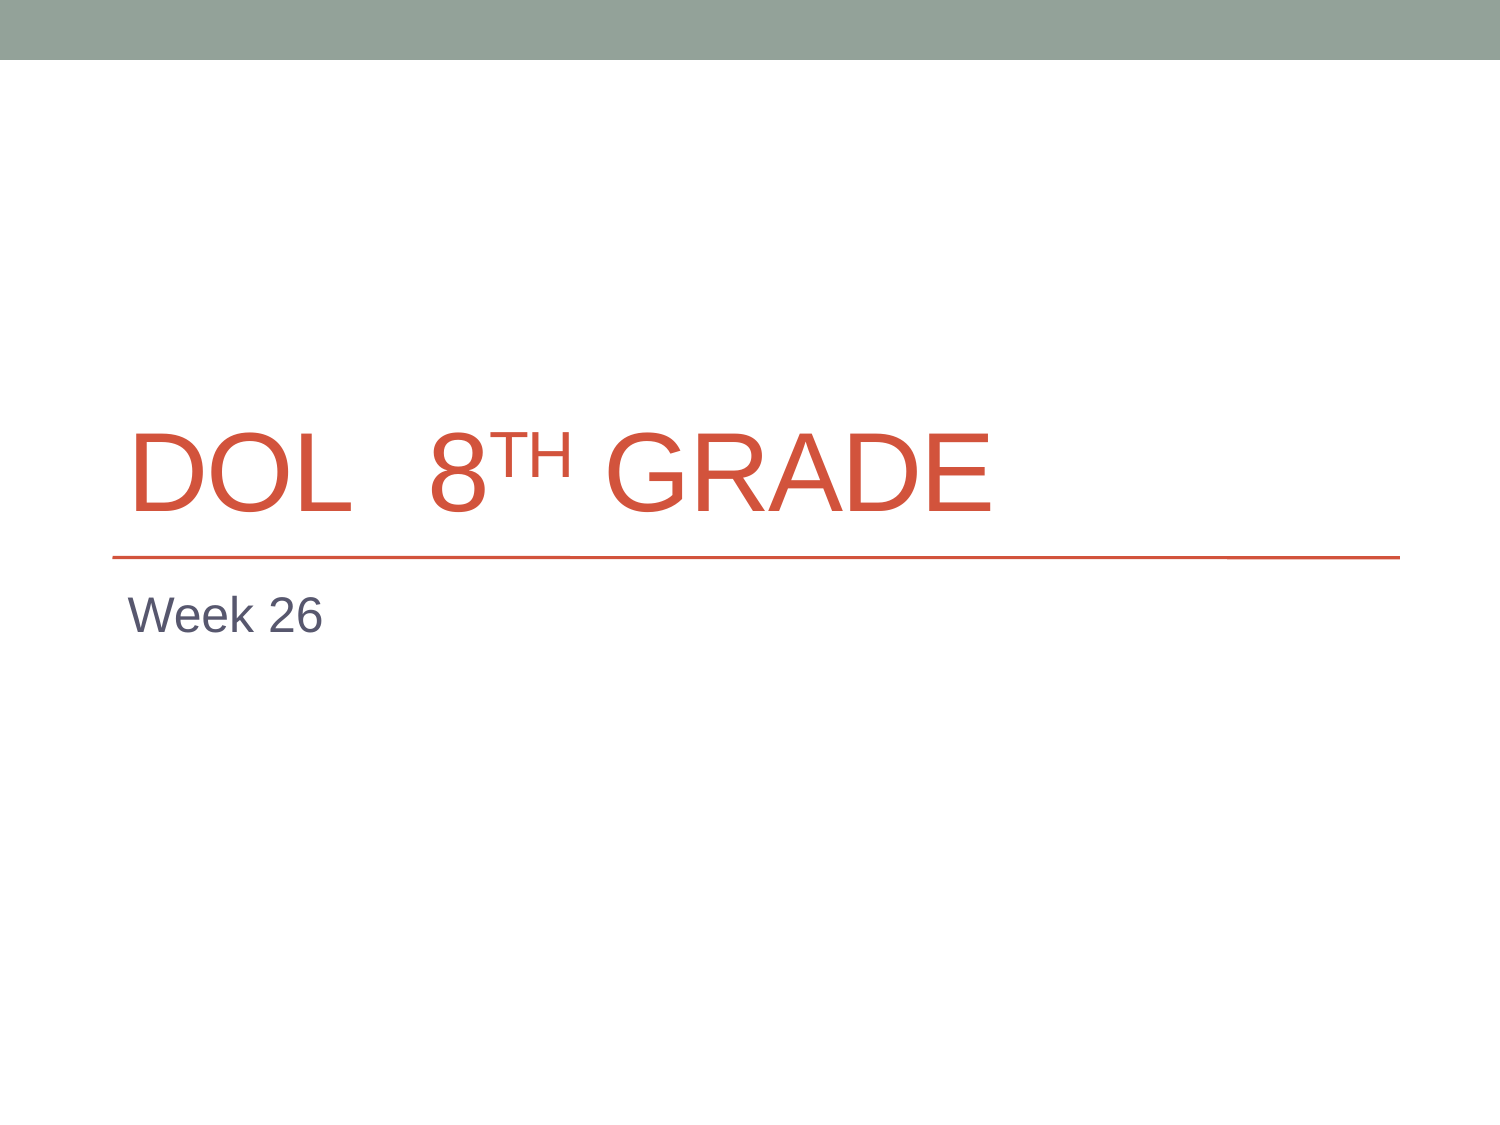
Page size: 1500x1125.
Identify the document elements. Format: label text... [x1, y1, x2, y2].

title Dol 8th grade [112, 224, 1400, 542]
subtitle Week 26 [112, 575, 1163, 863]
